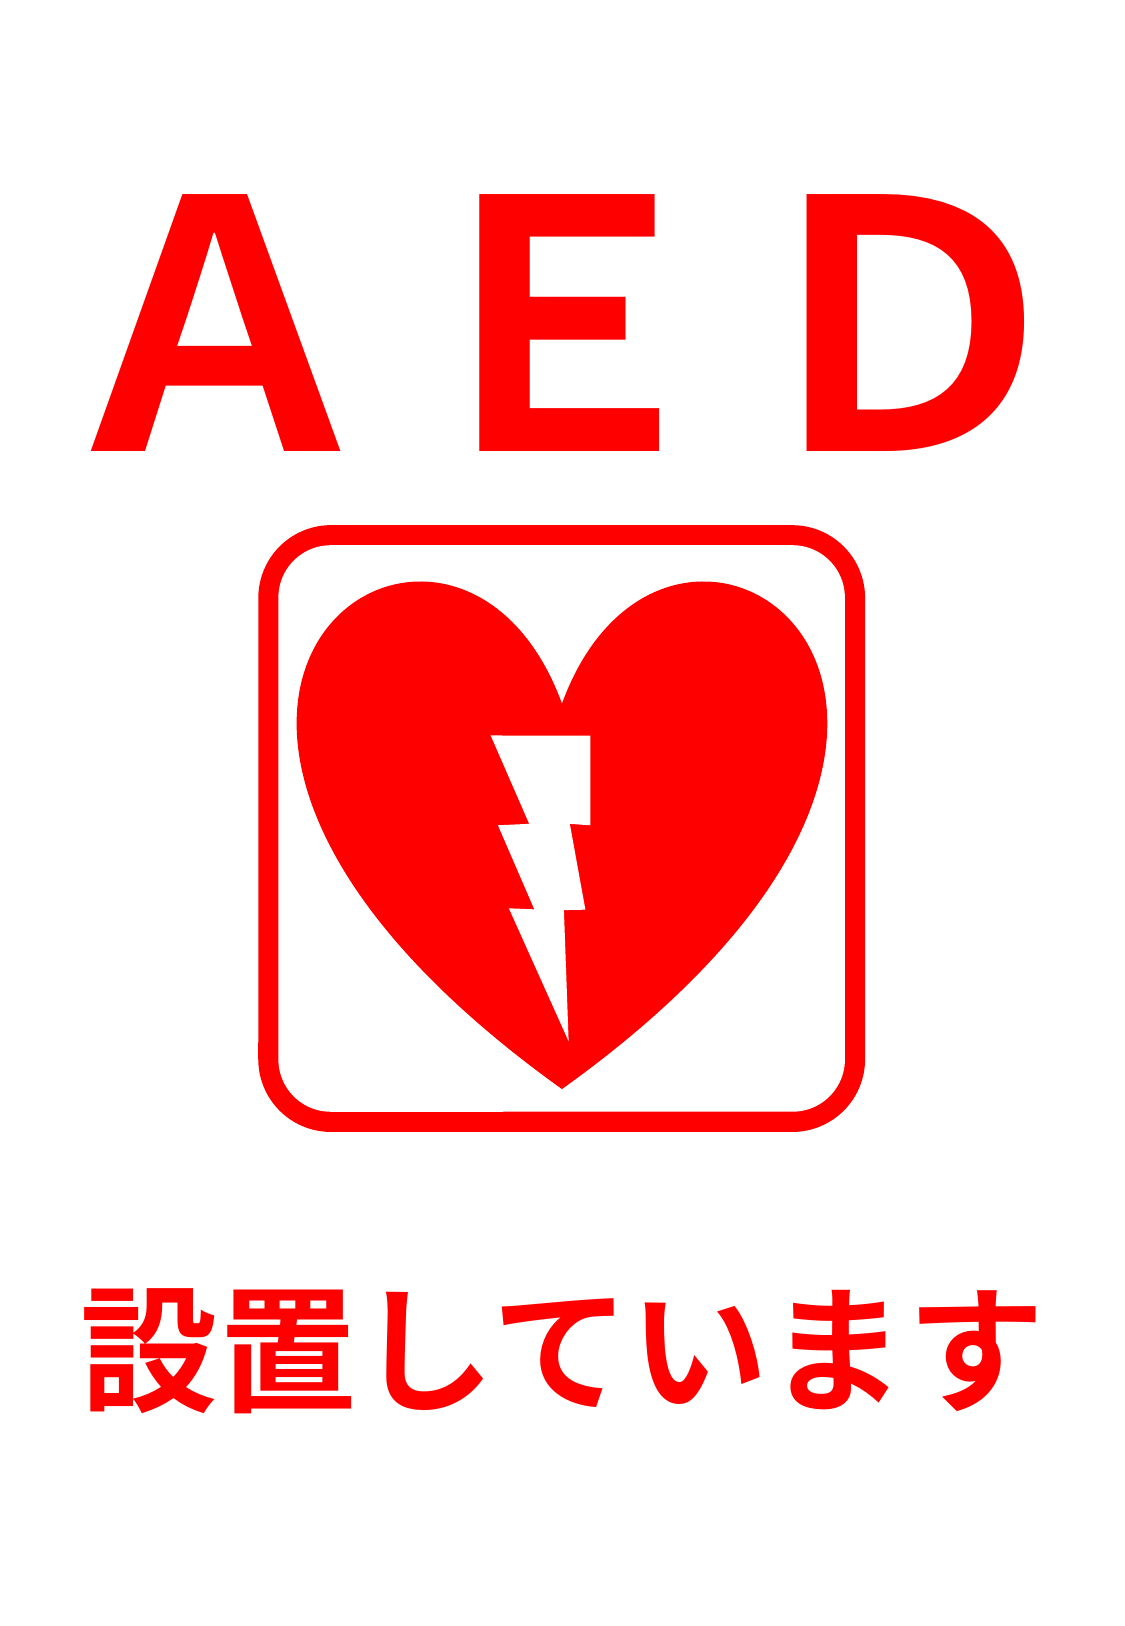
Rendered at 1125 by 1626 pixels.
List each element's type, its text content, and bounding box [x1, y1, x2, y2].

text_box ＡＥＤ [1, 97, 1125, 528]
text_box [258, 524, 866, 1133]
text_box 設置しています [1, 1256, 1125, 1436]
